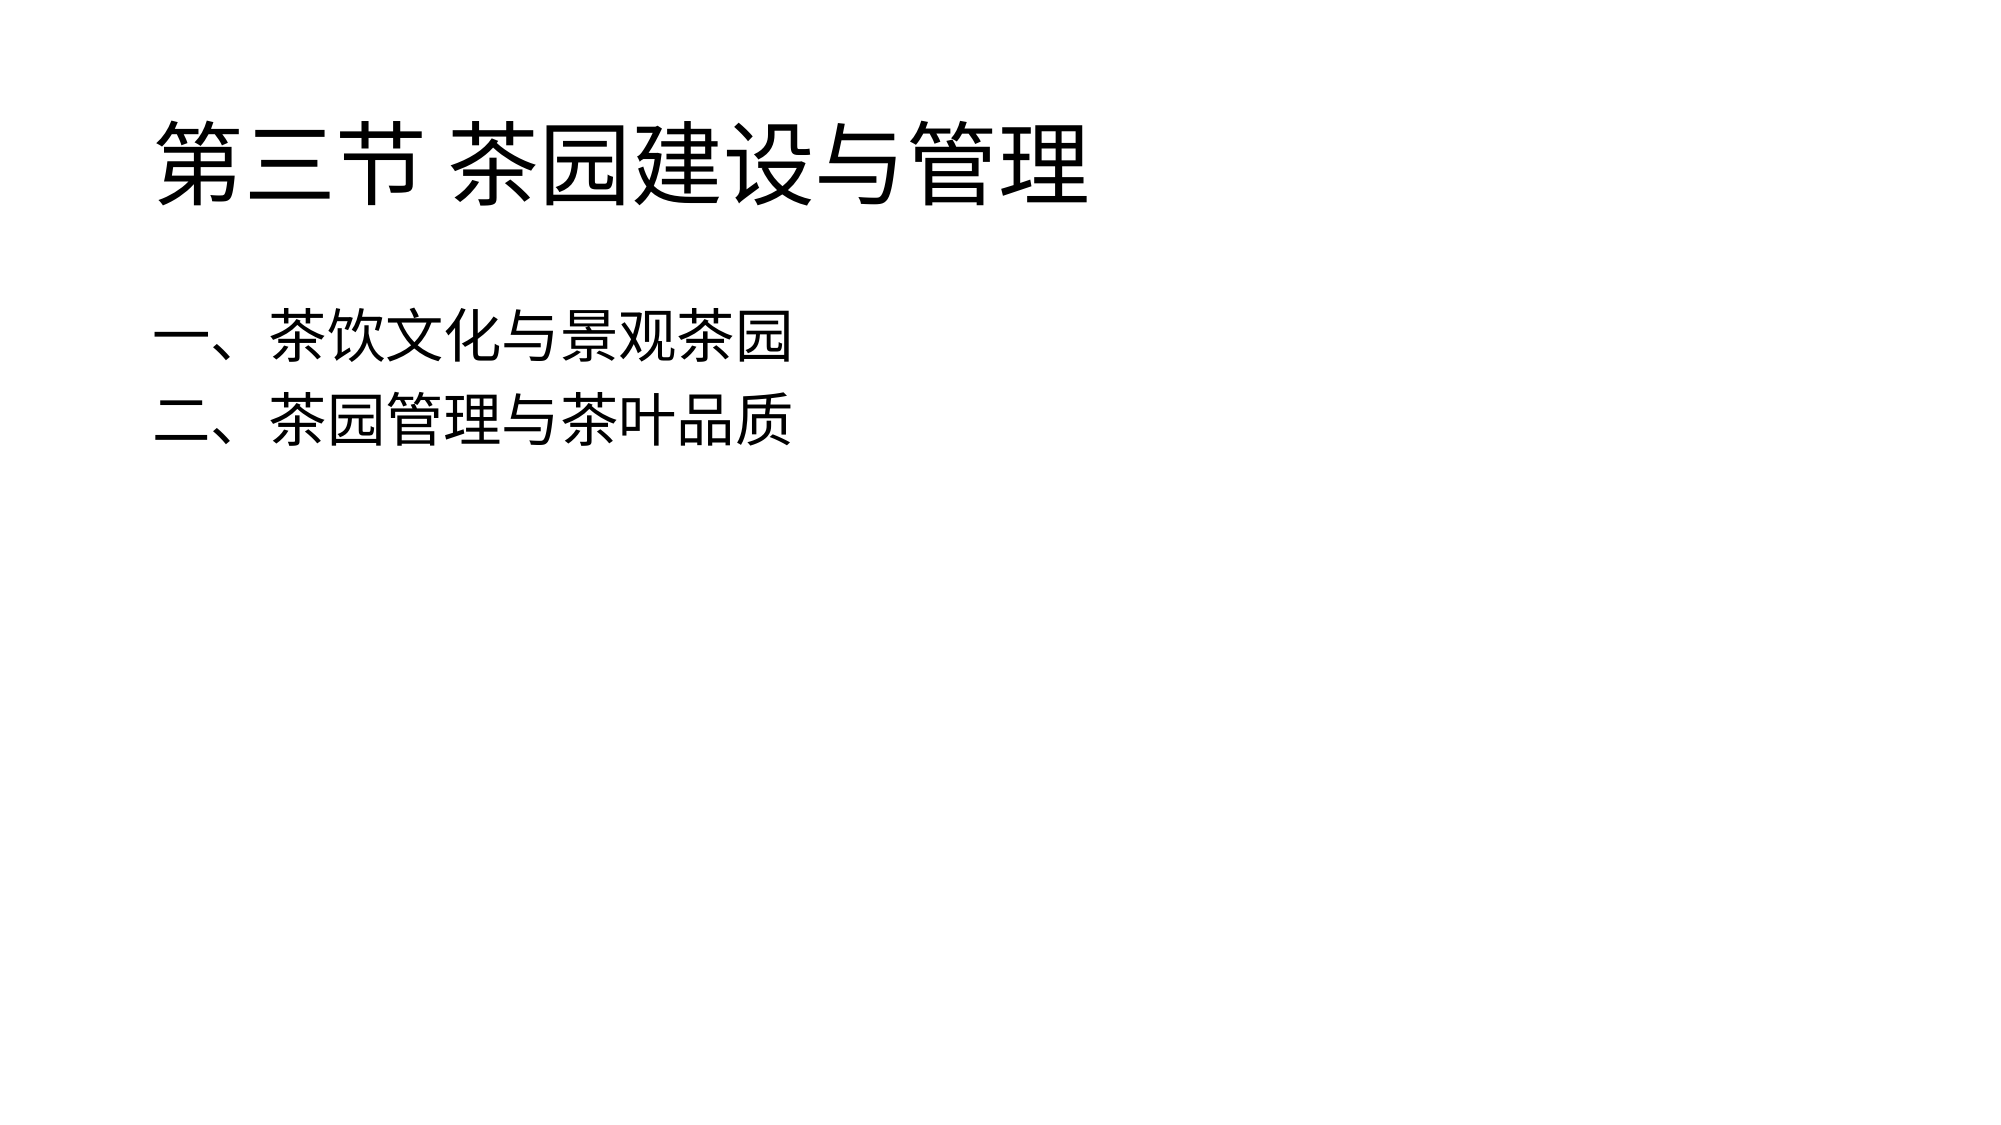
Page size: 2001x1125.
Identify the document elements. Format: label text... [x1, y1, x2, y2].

list 一、茶饮文化与景观茶园 二、茶园管理与茶叶品质 [137, 299, 1863, 1014]
title 第三节 茶园建设与管理 [137, 59, 1863, 278]
